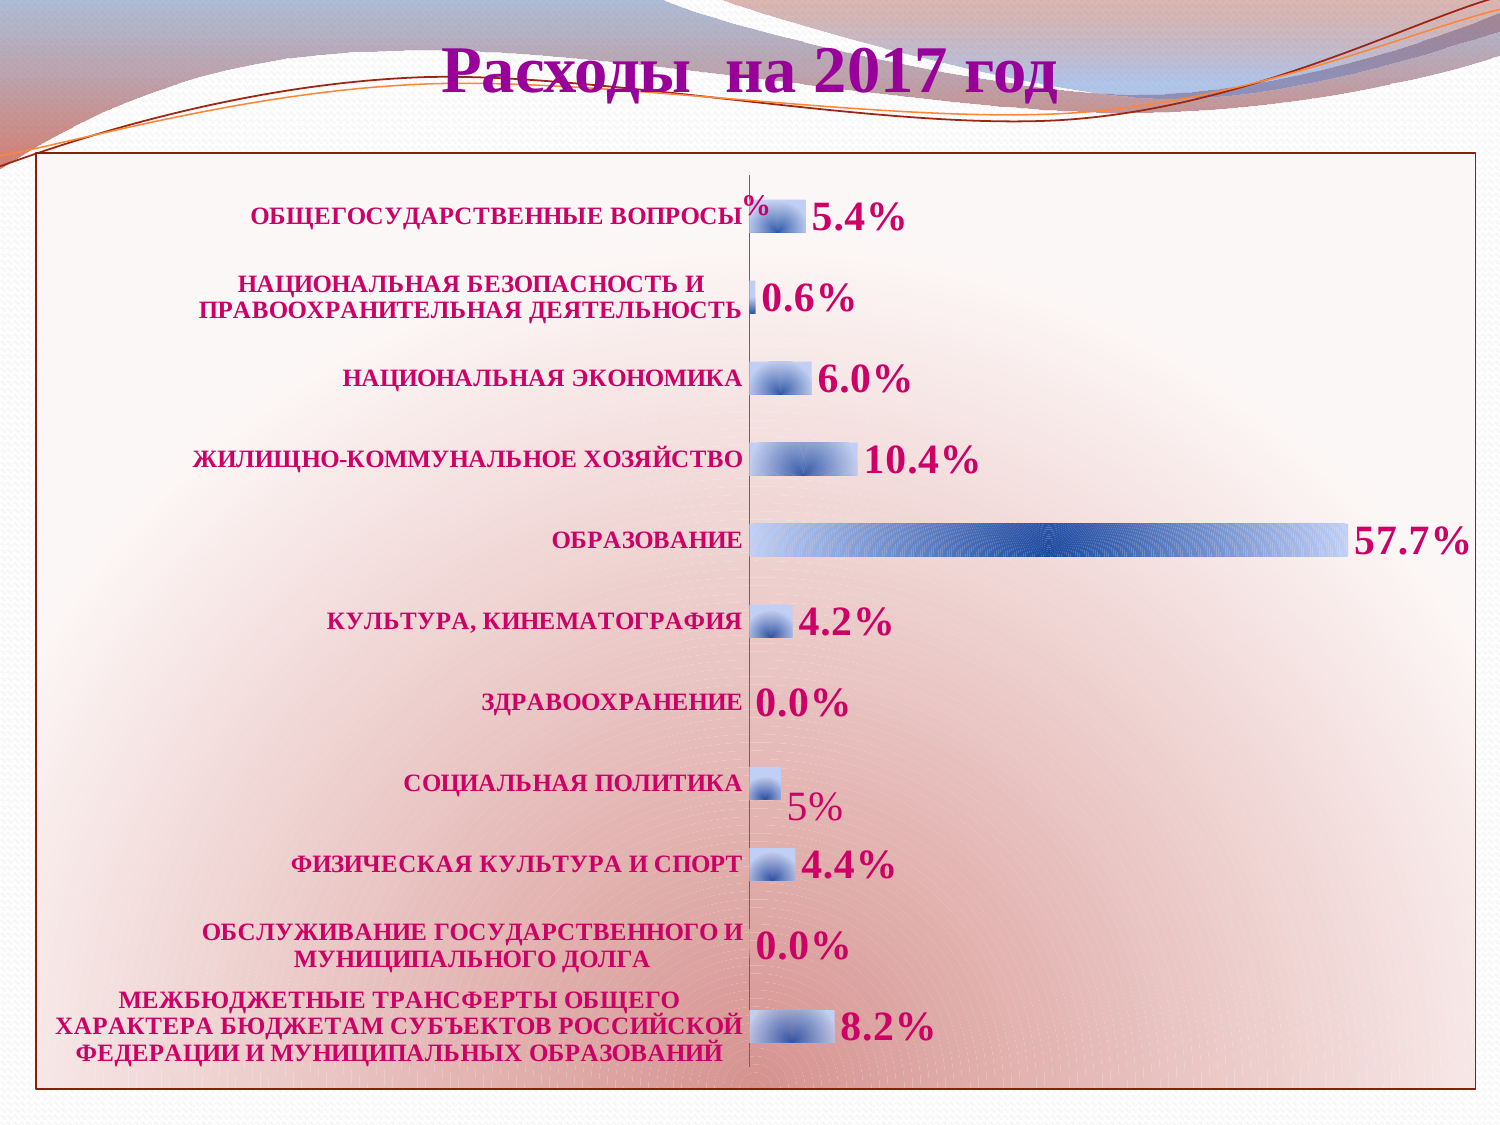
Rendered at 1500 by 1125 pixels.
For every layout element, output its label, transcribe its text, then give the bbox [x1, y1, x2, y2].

title Расходы на 2017 год [0, 35, 1500, 106]
chart [34, 152, 1477, 1091]
